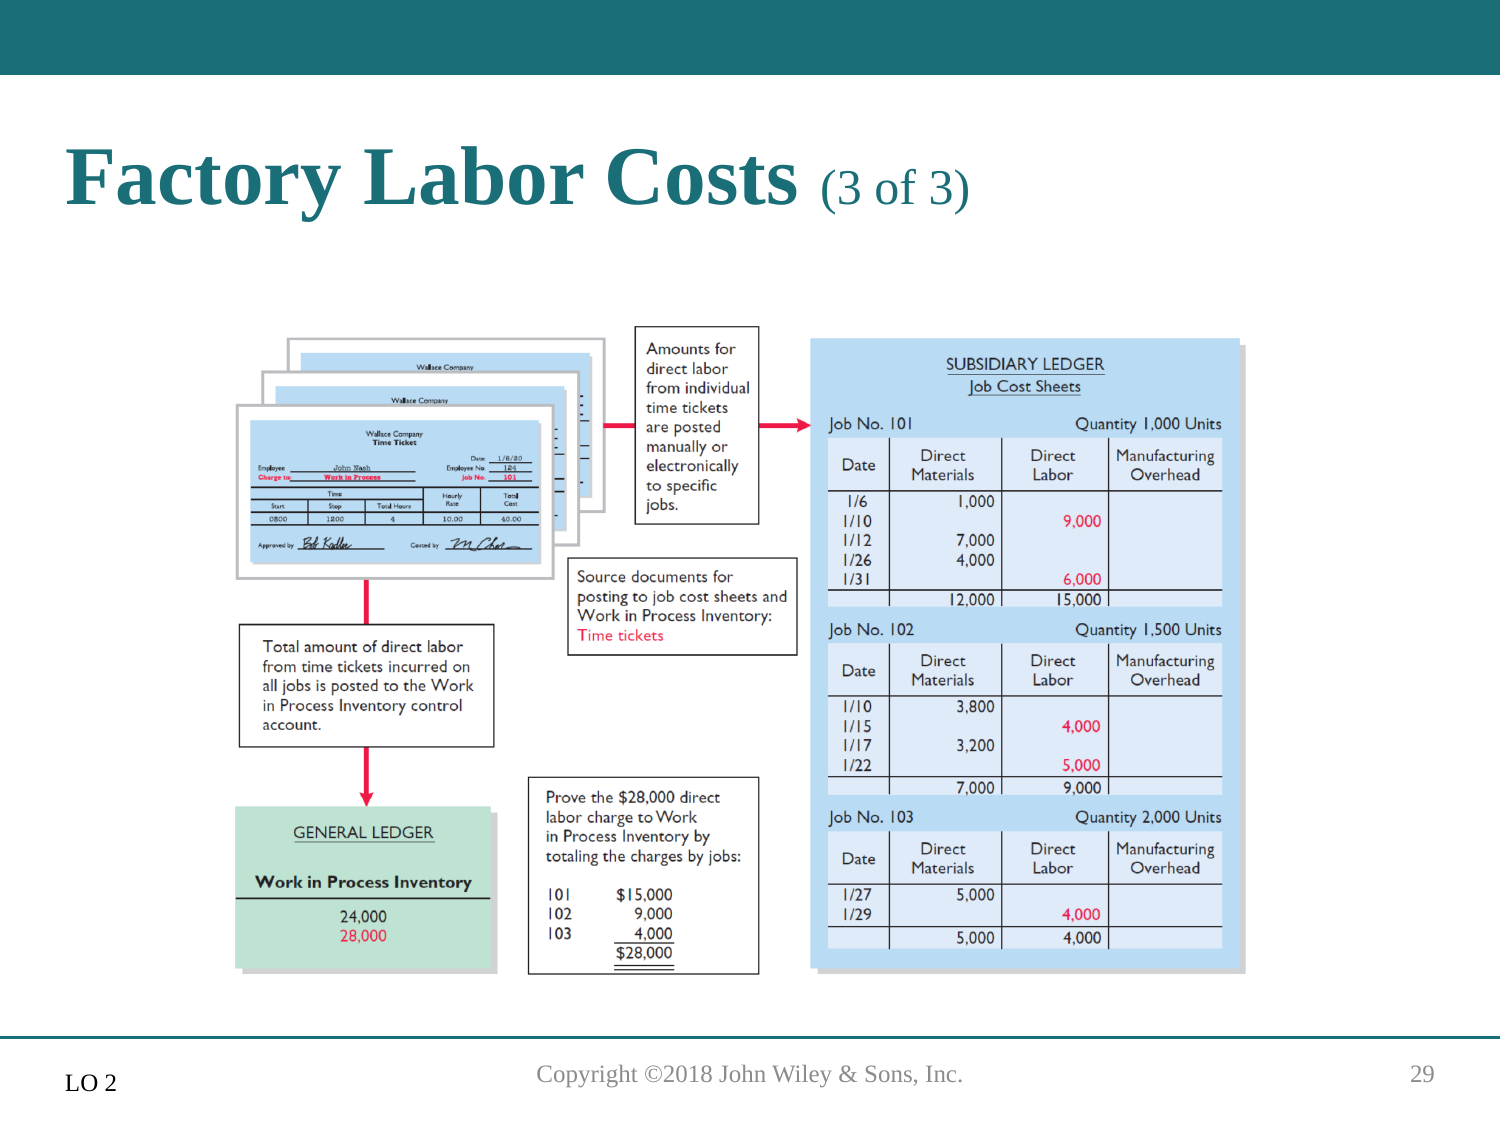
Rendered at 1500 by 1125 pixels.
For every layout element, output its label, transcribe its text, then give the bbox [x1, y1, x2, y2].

list L O 2 [50, 1062, 150, 1113]
slide_number 29 [1059, 1042, 1450, 1103]
footer Copyright ©2018 John Wiley & Sons, Inc. [496, 1042, 1004, 1103]
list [232, 324, 1250, 976]
title Factory Labor Costs (3 of 3) [50, 125, 1450, 288]
